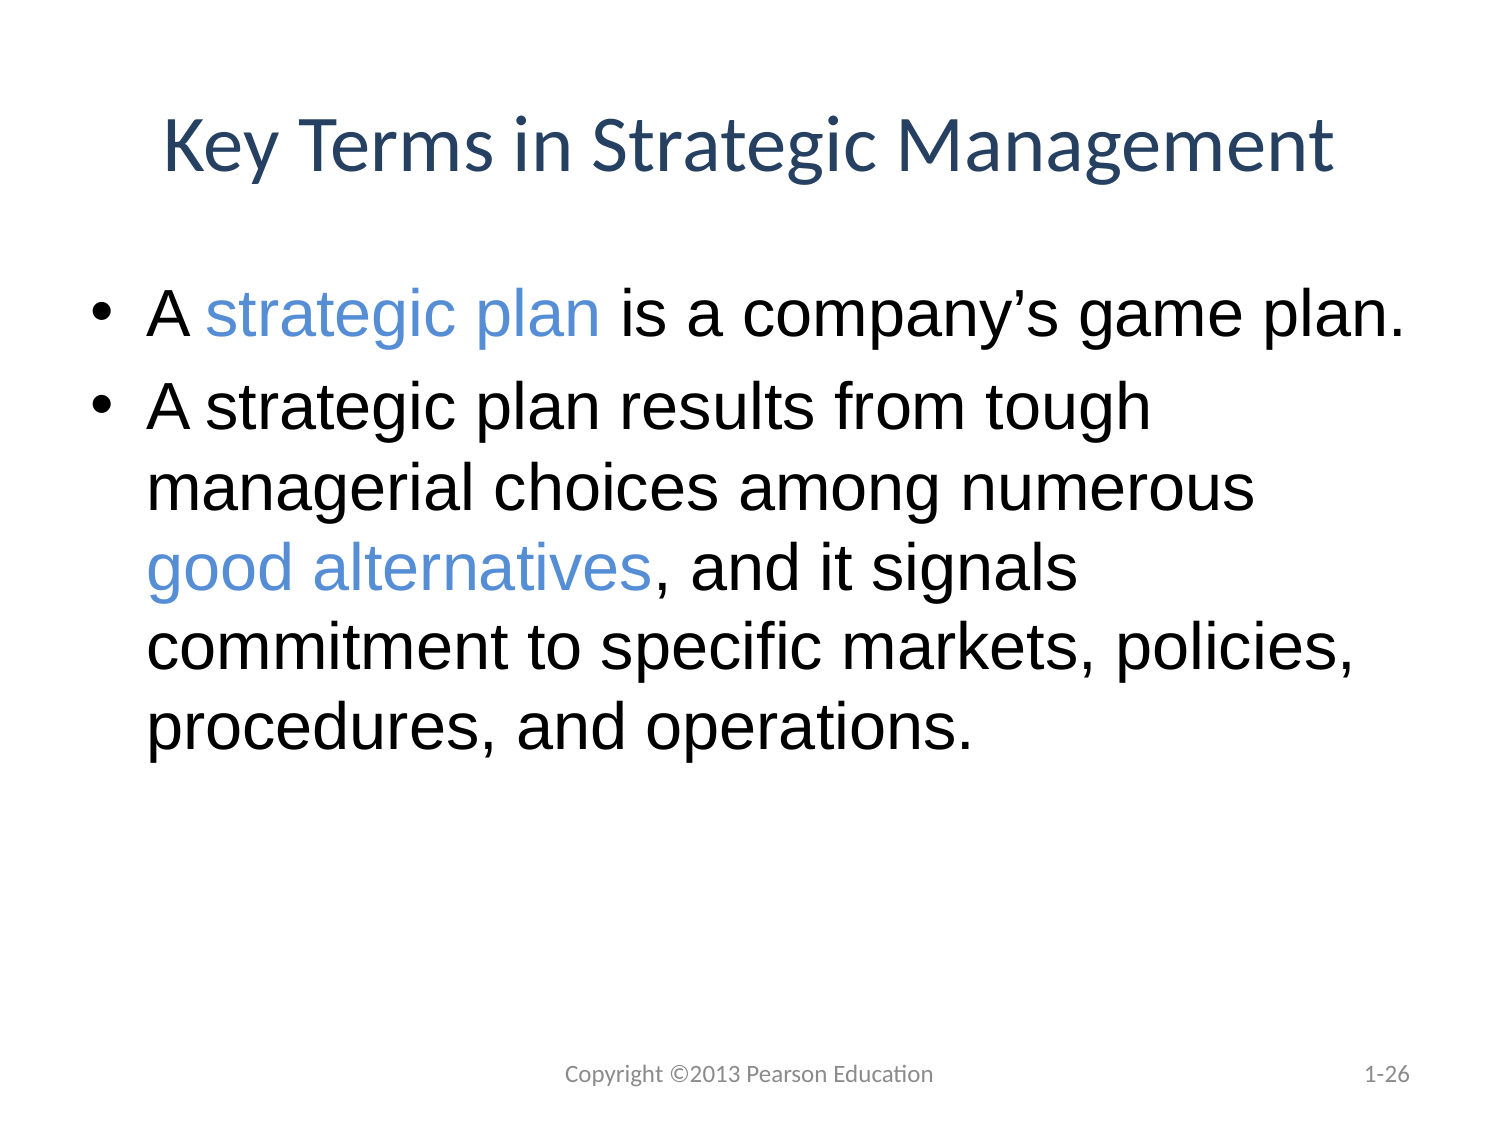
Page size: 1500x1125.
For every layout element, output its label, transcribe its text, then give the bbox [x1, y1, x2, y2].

slide_number 1-26 [1074, 1042, 1425, 1103]
list A strategic plan is a company’s game plan. A strategic plan results from tough managerial choices among numerous good alternatives, and it signals commitment to specific markets, policies, procedures, and operations. [75, 262, 1425, 1005]
title Key Terms in Strategic Management [75, 45, 1425, 233]
footer Copyright ©2013 Pearson Education [512, 1042, 988, 1103]
